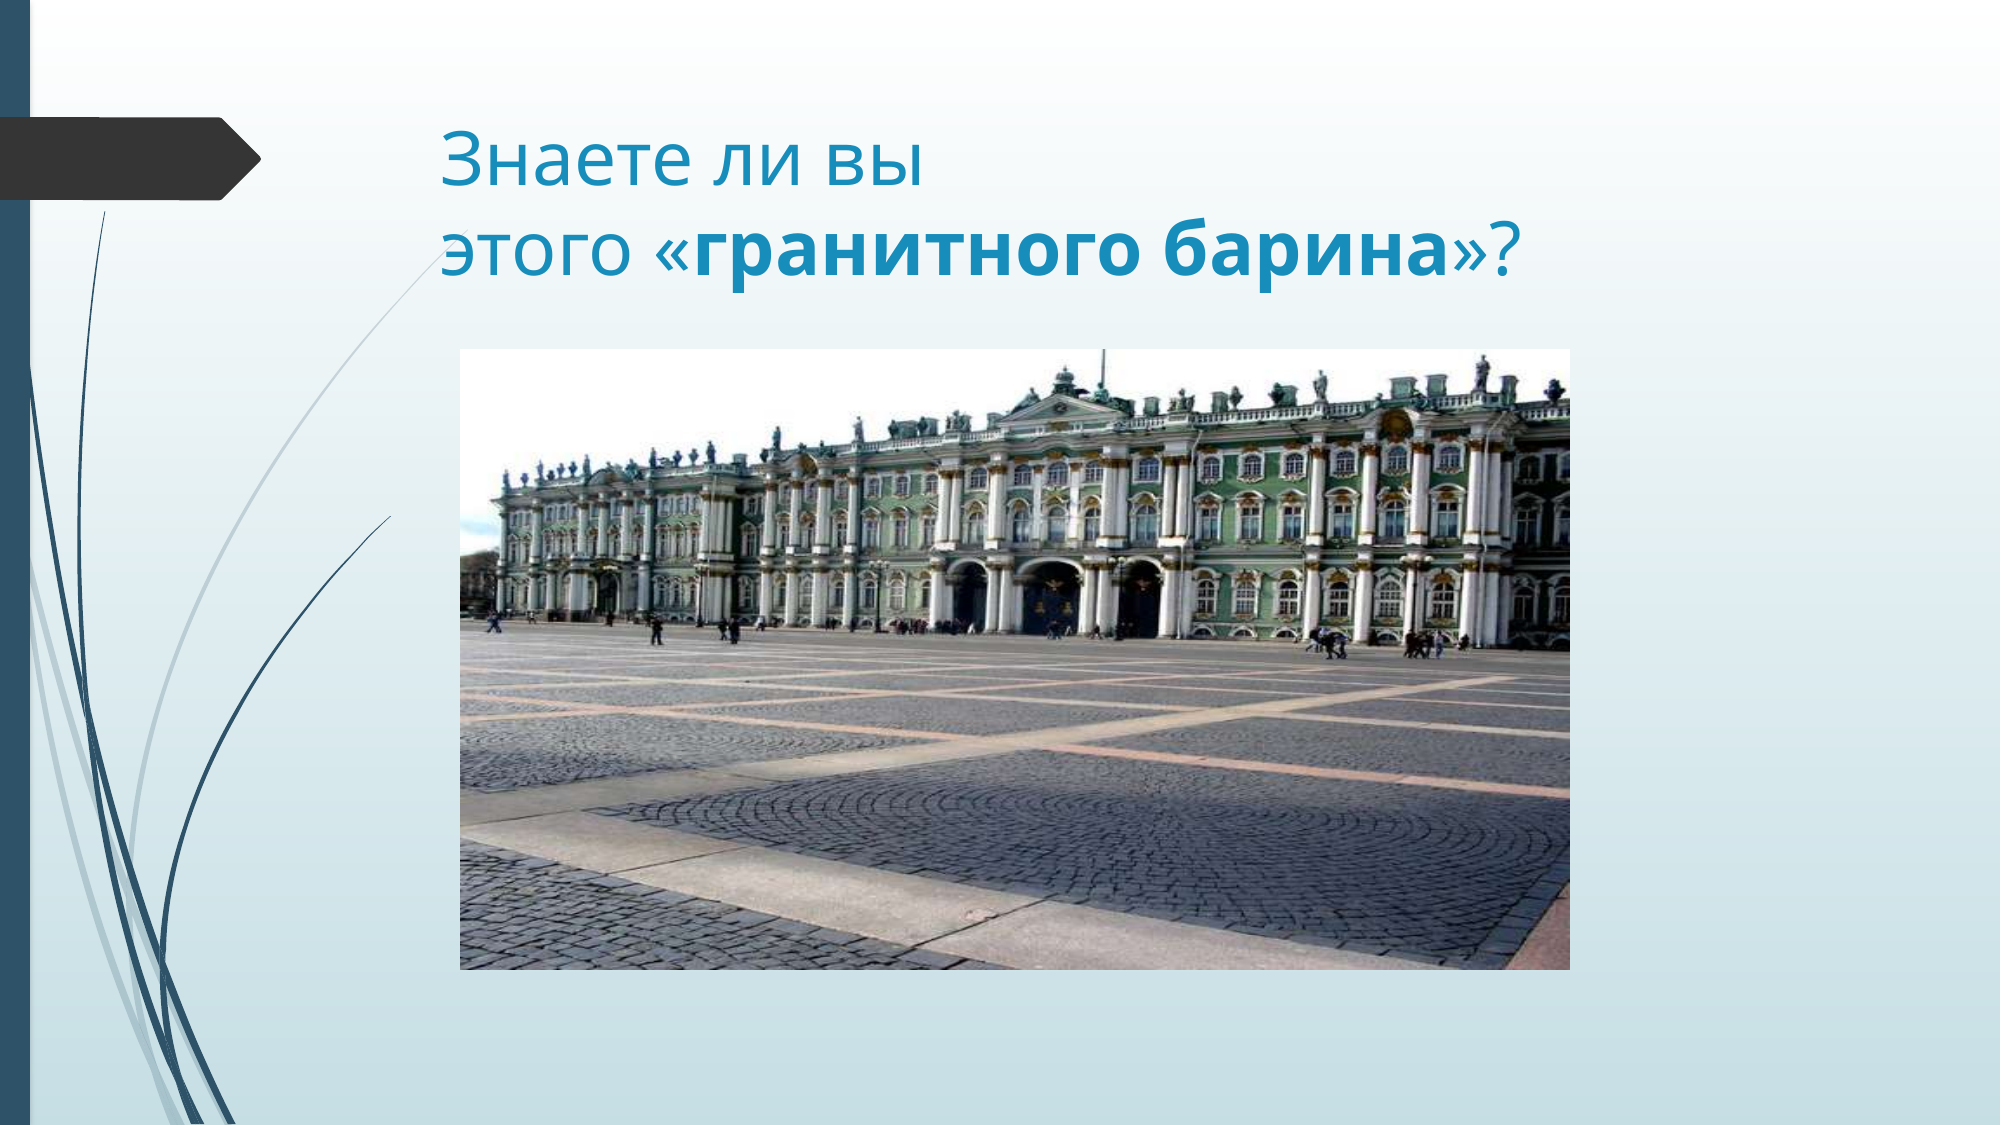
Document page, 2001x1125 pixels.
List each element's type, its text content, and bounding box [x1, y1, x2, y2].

title Знаете ли вы этого «гранитного барина»? [425, 102, 1888, 313]
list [460, 349, 1570, 971]
